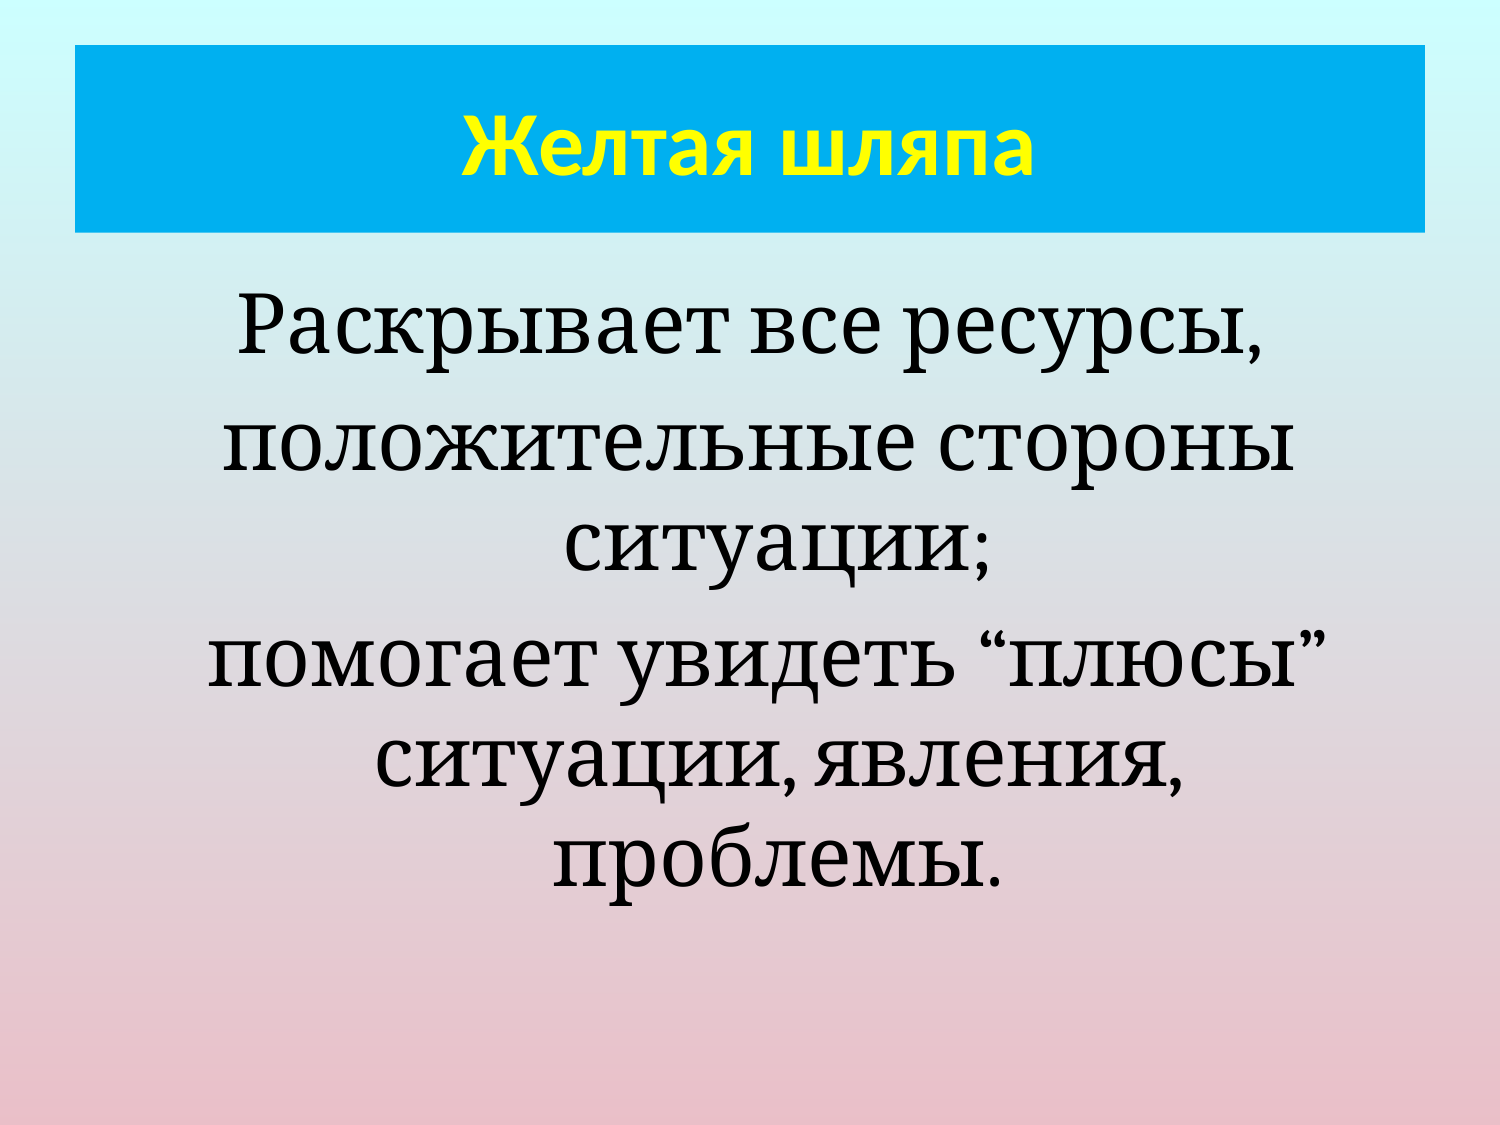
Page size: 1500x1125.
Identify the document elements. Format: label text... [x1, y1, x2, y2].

title Желтая шляпа [75, 45, 1425, 233]
list Раскрывает все ресурсы, положительные стороны ситуации; помогает увидеть “плюсы” ситуации, явления, проблемы. [75, 262, 1425, 1005]
